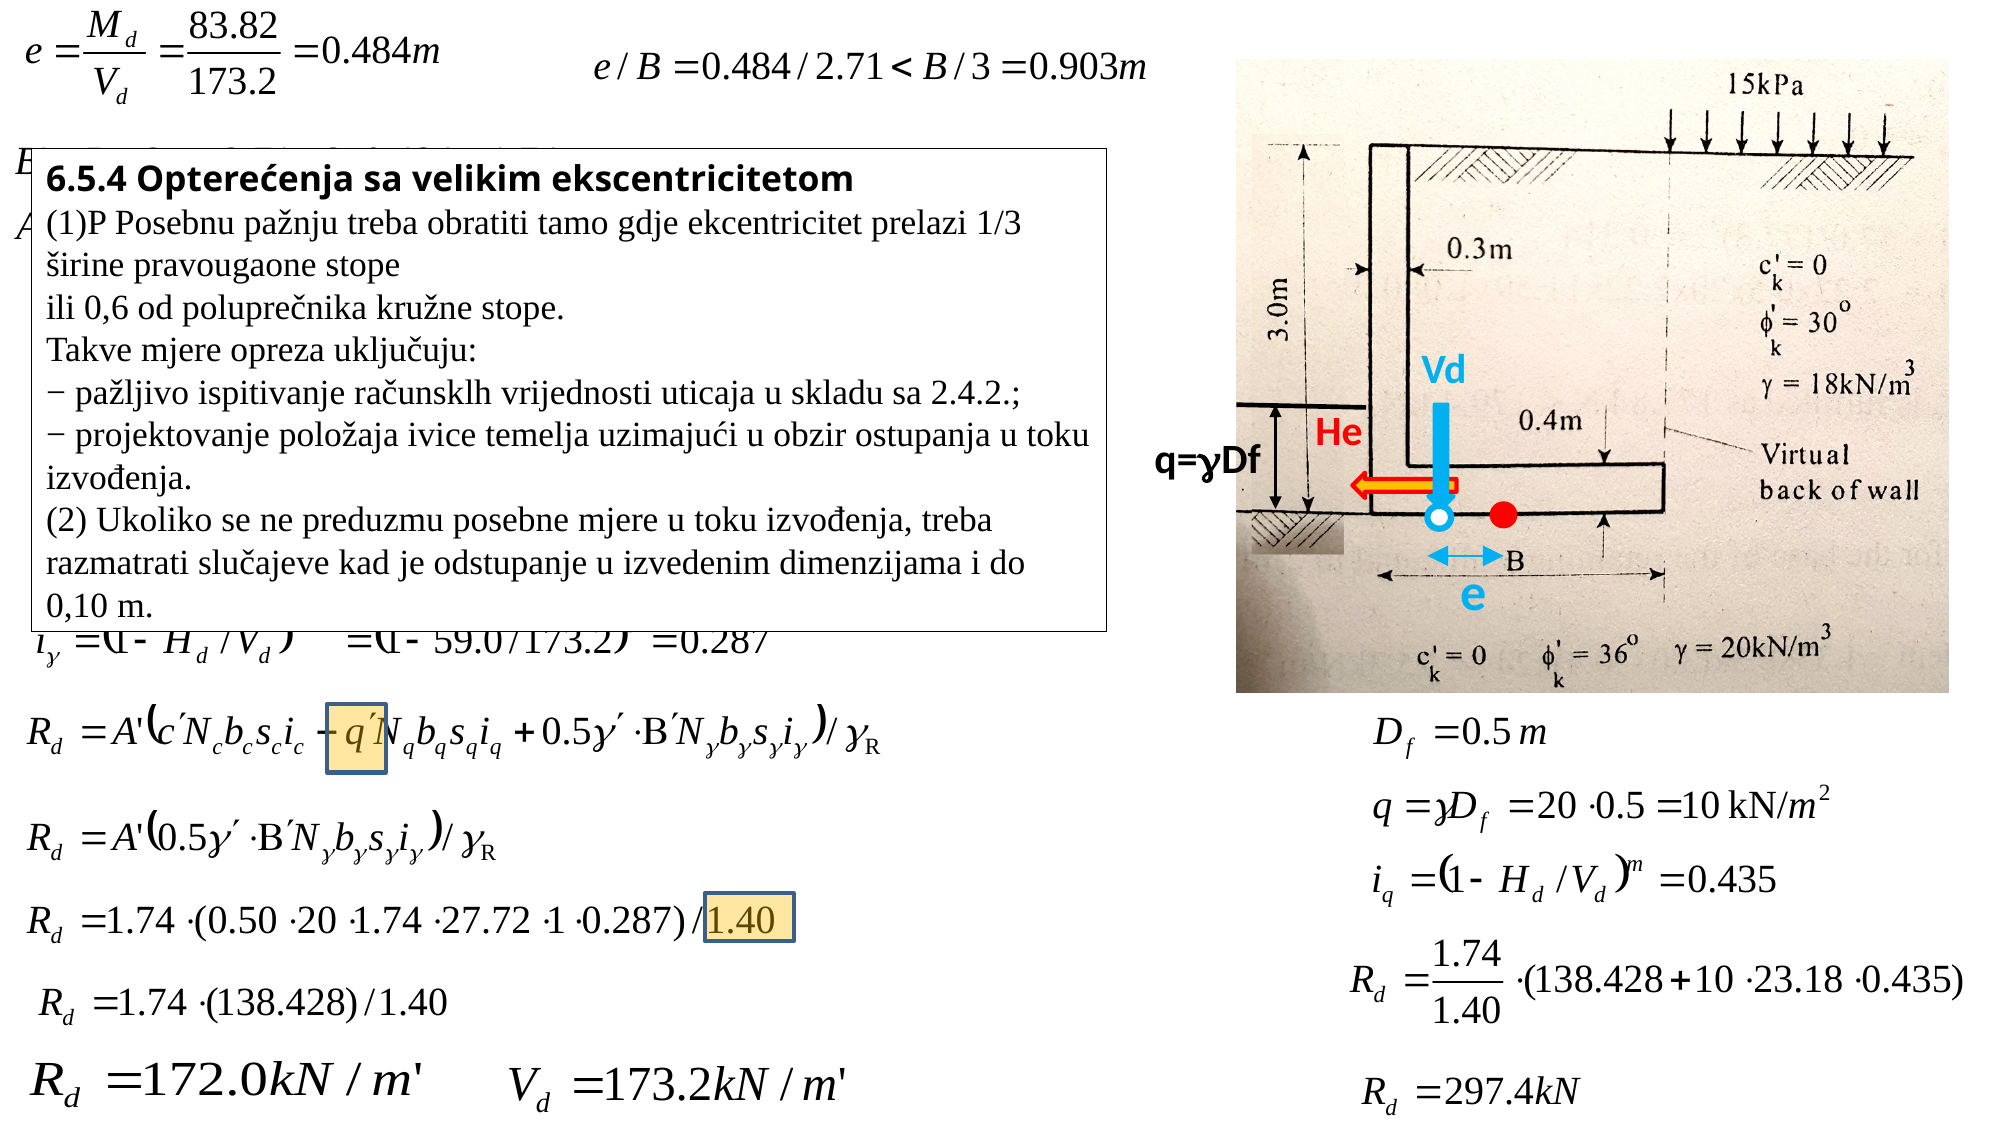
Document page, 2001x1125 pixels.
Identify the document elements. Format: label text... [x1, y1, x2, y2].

text_box 6.5.4 Opterećenja sa velikim ekscentricitetom (1)P Posebnu pažnju treba obratiti tamo gdje ekcentricitet prelazi 1/3 širine pravougaone stope ili 0,6 od poluprečnika kružne stope. Takve mjere opreza uključuju: − pažljivo ispitivanje računsklh vrijednosti uticaja u skladu sa 2.4.2.; − projektovanje položaja ivice temelja uzimajući u obzir ostupanja u toku izvođenja. (2) Ukoliko se ne preduzmu posebne mjere u toku izvođenja, treba razmatrati slučajeve kad je odstupanje u izvedenim dimenzijama i do 0,10 m. [31, 148, 1107, 632]
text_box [7, 140, 565, 248]
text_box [1365, 774, 1837, 842]
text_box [28, 284, 640, 352]
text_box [503, 1051, 855, 1125]
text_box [1236, 404, 1275, 408]
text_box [29, 606, 778, 677]
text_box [1354, 1064, 1592, 1125]
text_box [1365, 703, 1553, 768]
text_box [19, 810, 507, 874]
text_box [31, 975, 455, 1037]
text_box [19, 703, 890, 768]
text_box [587, 42, 1155, 90]
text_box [1276, 404, 1367, 408]
picture [1236, 58, 1950, 693]
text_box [19, 0, 447, 114]
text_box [38, 493, 193, 557]
text_box [781, 891, 796, 943]
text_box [302, 486, 870, 544]
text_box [19, 1045, 431, 1120]
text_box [1342, 928, 1973, 1033]
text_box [28, 384, 816, 449]
text_box q=gDf [1126, 416, 1231, 499]
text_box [19, 892, 784, 954]
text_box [1365, 845, 1783, 917]
